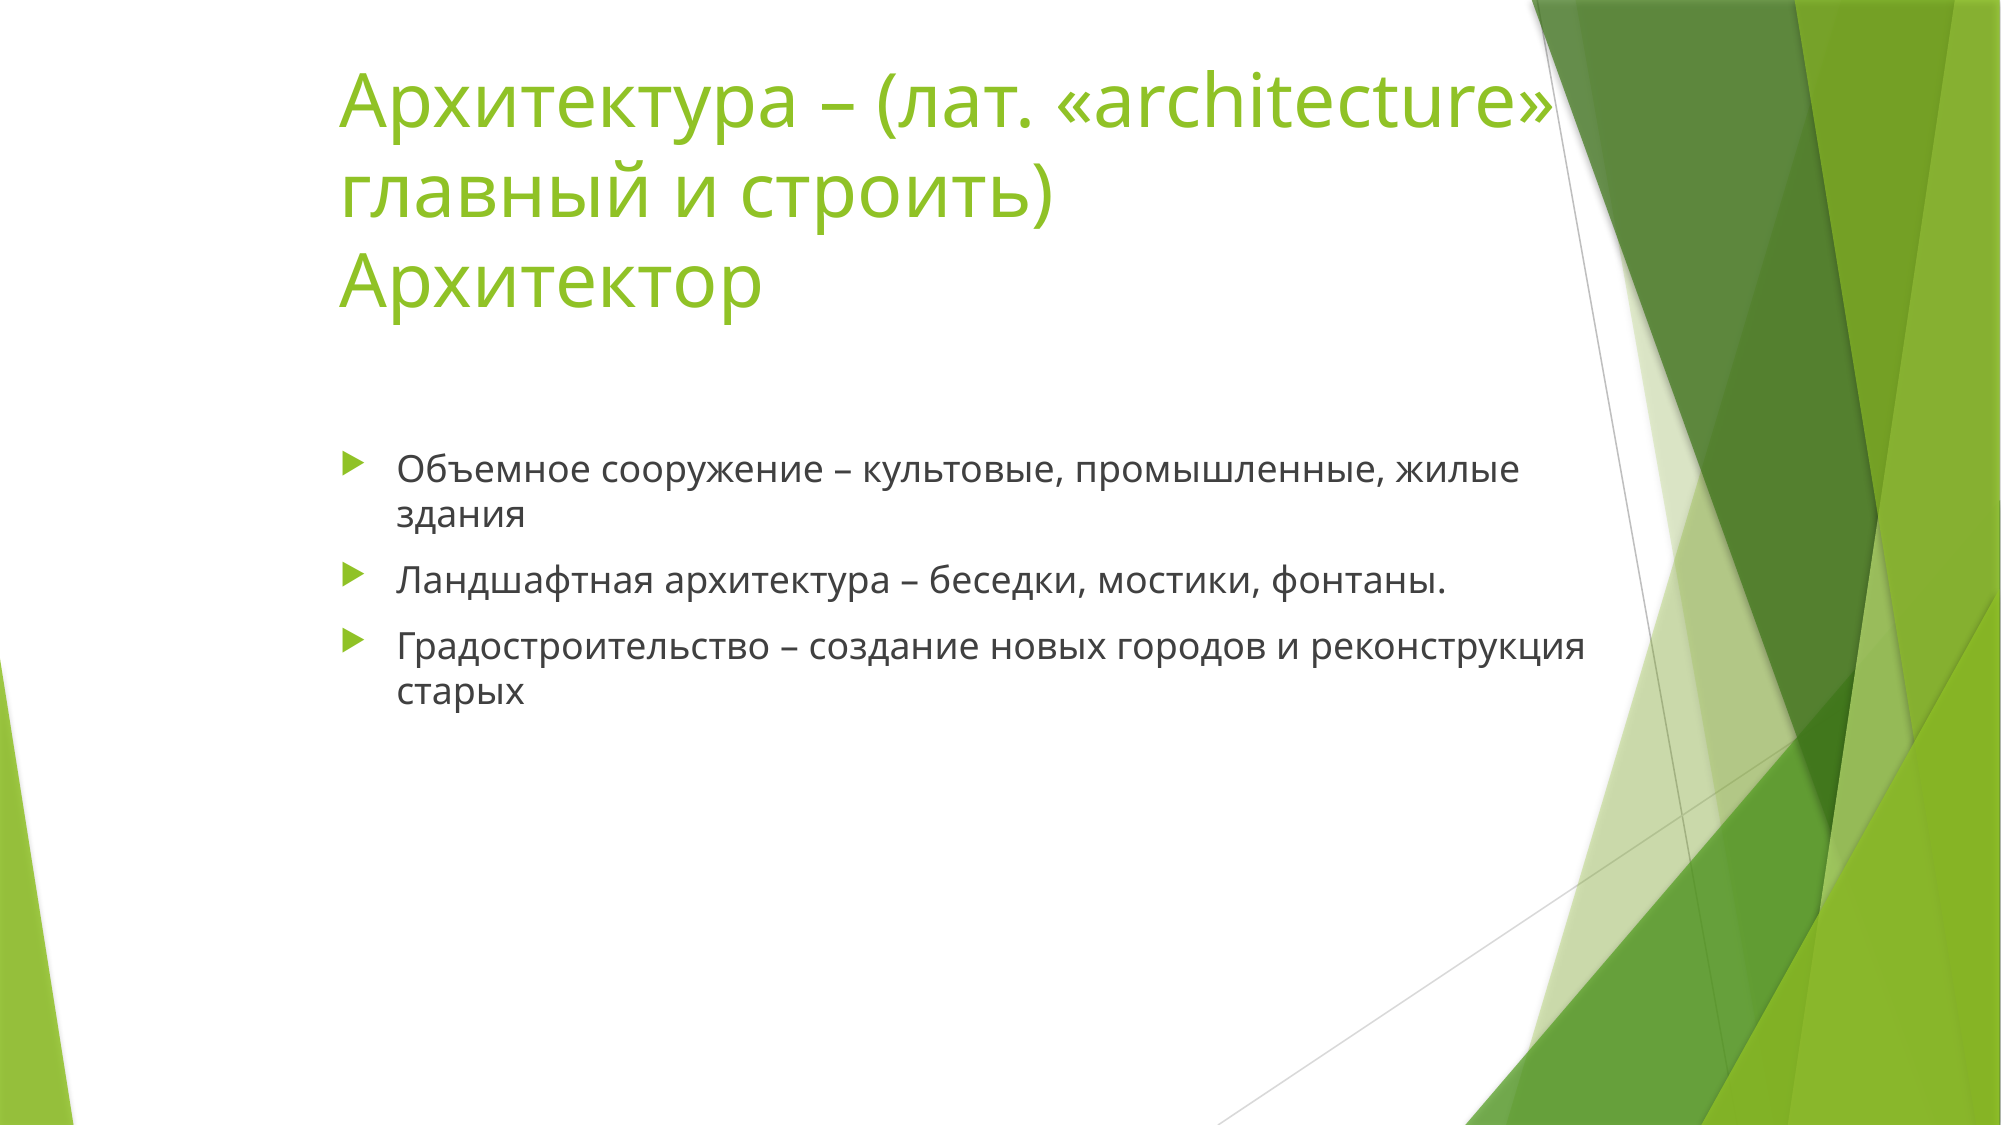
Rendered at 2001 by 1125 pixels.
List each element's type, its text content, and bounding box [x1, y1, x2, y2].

list Объемное сооружение – культовые, промышленные, жилые здания Ландшафтная архитектура – беседки, мостики, фонтаны. Градостроительство – создание новых городов и реконструкция старых [324, 437, 1675, 1005]
title Архитектура – (лат. «architecture» главный и строить) Архитектор [324, 45, 1675, 375]
